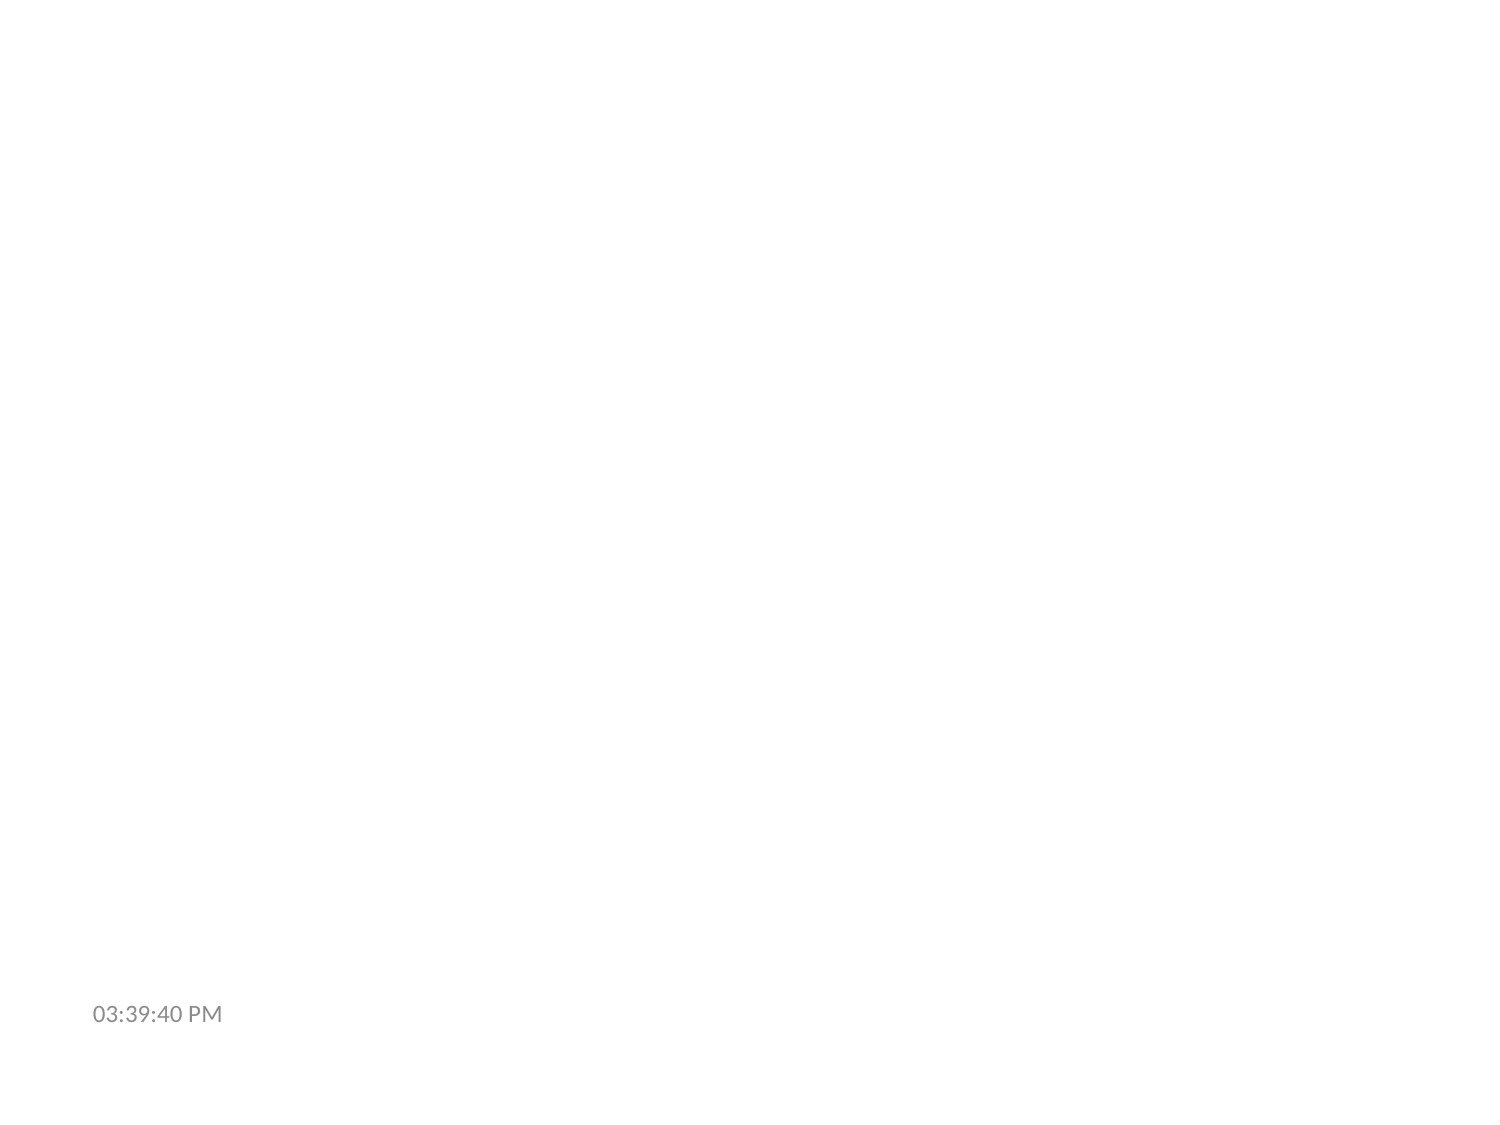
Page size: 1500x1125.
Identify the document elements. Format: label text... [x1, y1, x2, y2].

text_box 3:35:09 PM [77, 982, 428, 1043]
